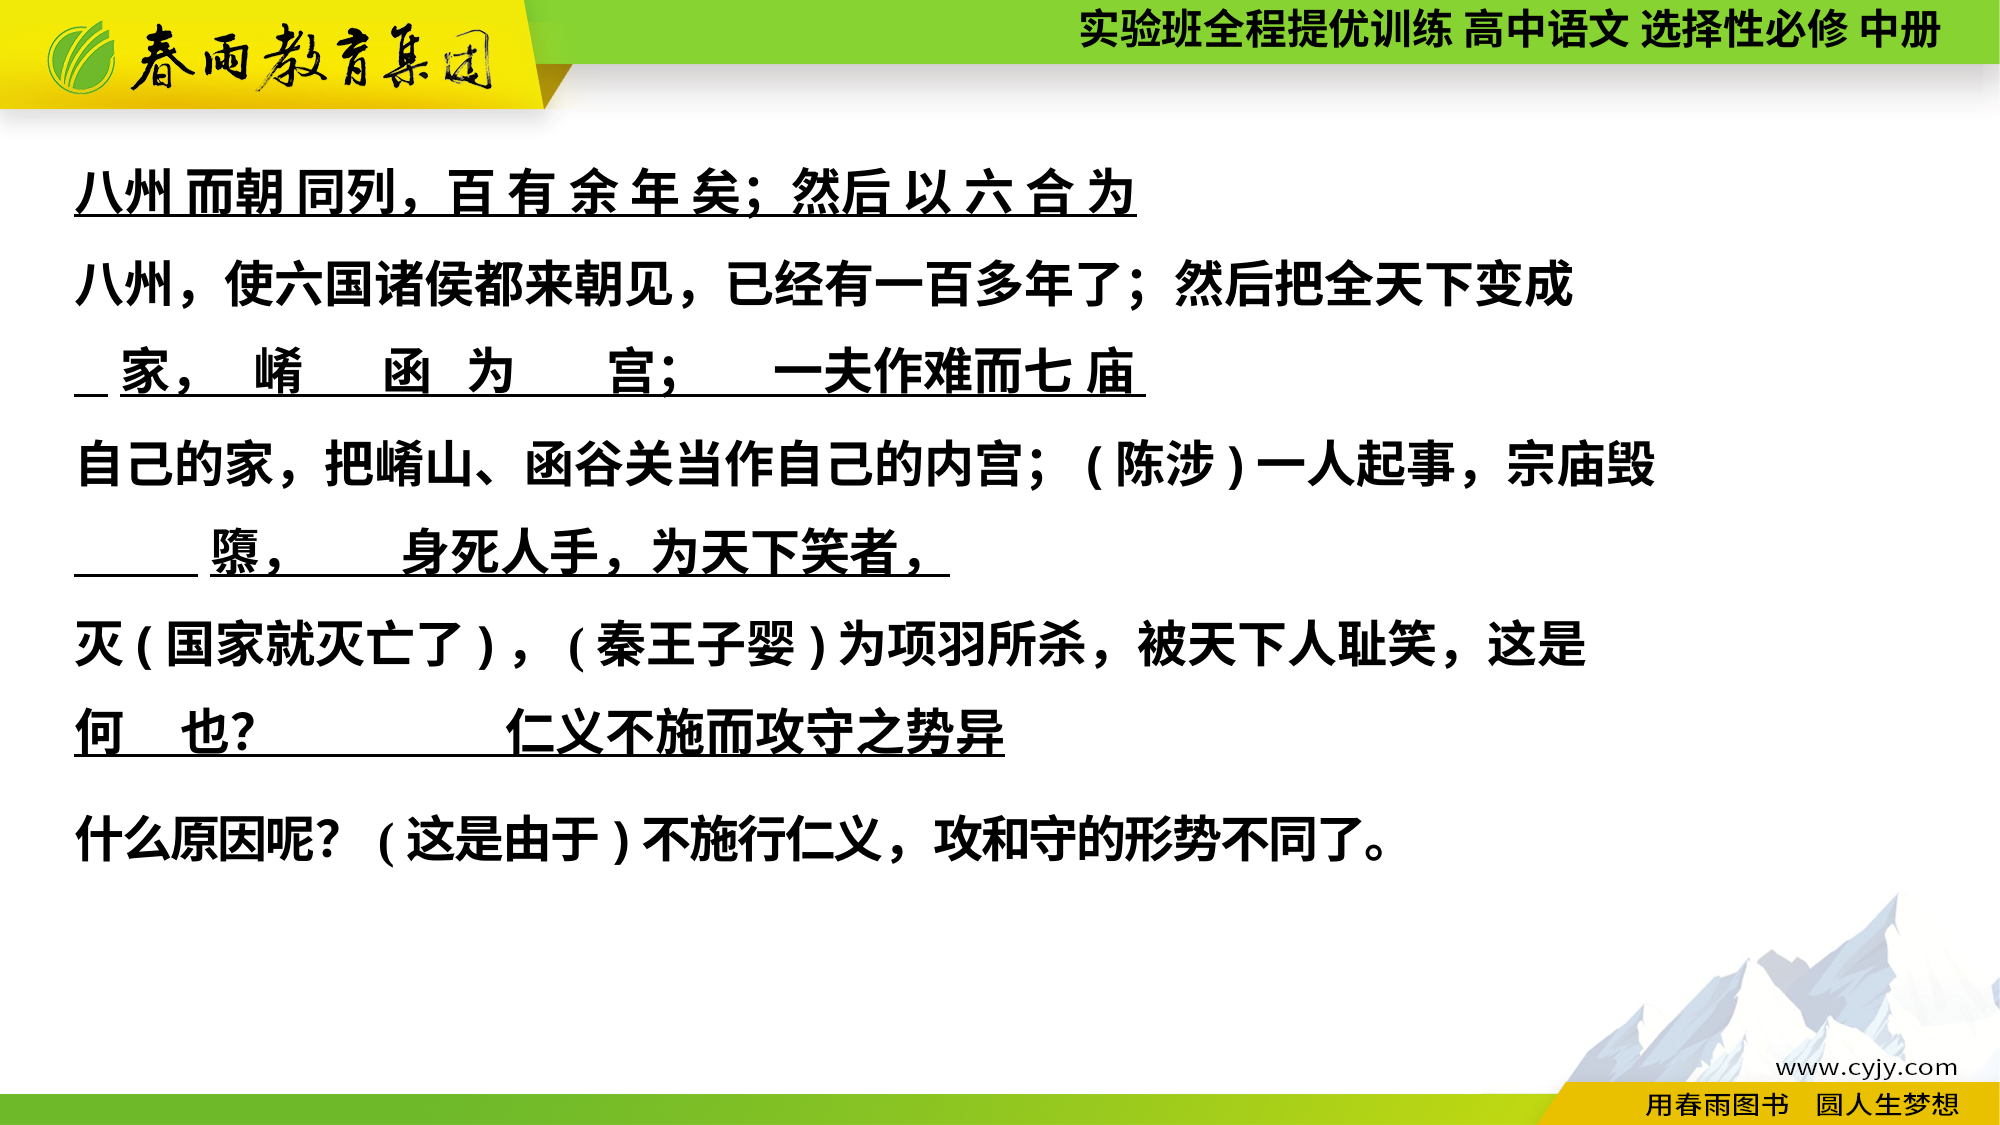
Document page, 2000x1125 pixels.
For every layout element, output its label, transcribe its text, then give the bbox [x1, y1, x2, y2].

picture [0, 0, 2000, 1125]
text_box 八州，使六国诸侯都来朝见，已经有一百多年了；然后把全天下变成 自己的家，把崤山、函谷关当作自己的内宫；(陈涉)一人起事，宗庙毁 灭(国家就灭亡了)，(秦王子婴)为项羽所杀，被天下人耻笑，这是 什么原因呢？(这是由于)不施行仁义，攻和守的形势不同了。 [59, 215, 1944, 876]
